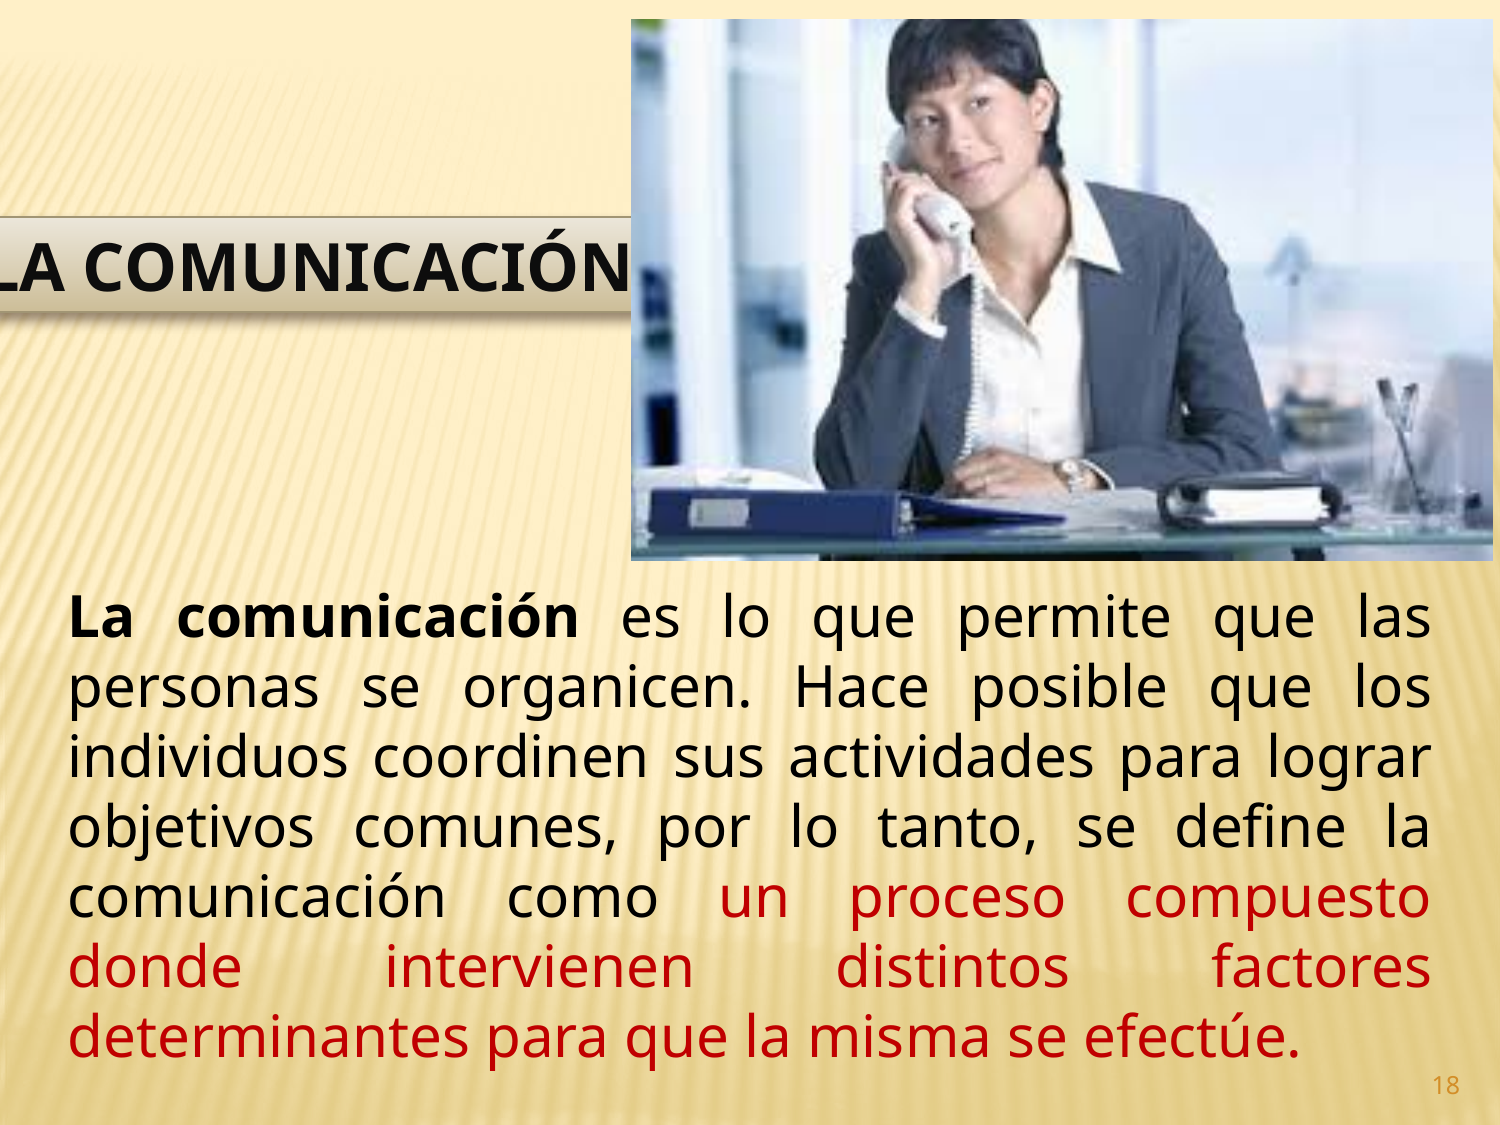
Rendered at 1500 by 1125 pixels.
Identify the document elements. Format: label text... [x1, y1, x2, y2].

text_box La comunicación es lo que permite que las personas se organicen. Hace posible que los individuos coordinen sus actividades para lograr objetivos comunes, por lo tanto, se define la comunicación como un proceso compuesto donde intervienen distintos factores determinantes para que la misma se efectúe. [53, 572, 1447, 1077]
slide_number 18 [1350, 1062, 1475, 1103]
picture [631, 18, 1493, 561]
text_box LA COMUNICACIÓN [0, 216, 621, 313]
